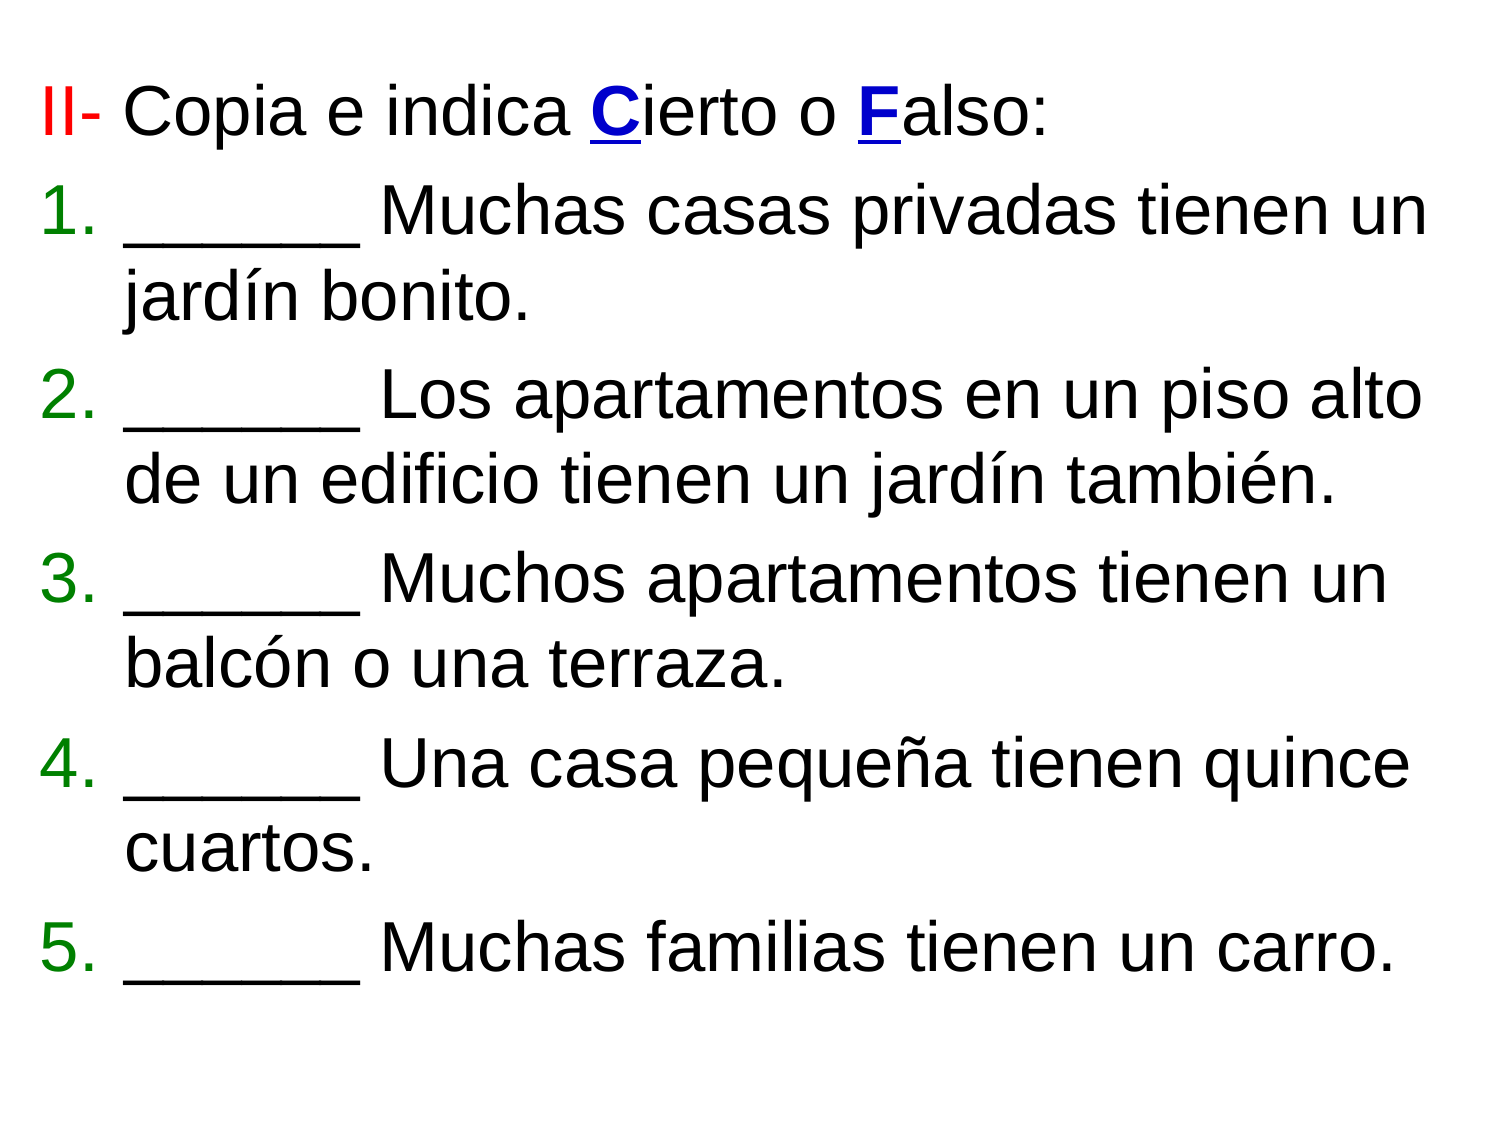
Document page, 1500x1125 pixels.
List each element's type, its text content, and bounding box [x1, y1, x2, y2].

list II- Copia e indica Cierto o Falso: ______ Muchas casas privadas tienen un jardín bonito. ______ Los apartamentos en un piso alto de un edificio tienen un jardín también. ______ Muchos apartamentos tienen un balcón o una terraza. ______ Una casa pequeña tienen quince cuartos. ______ Muchas familias tienen un carro. [24, 57, 1450, 800]
